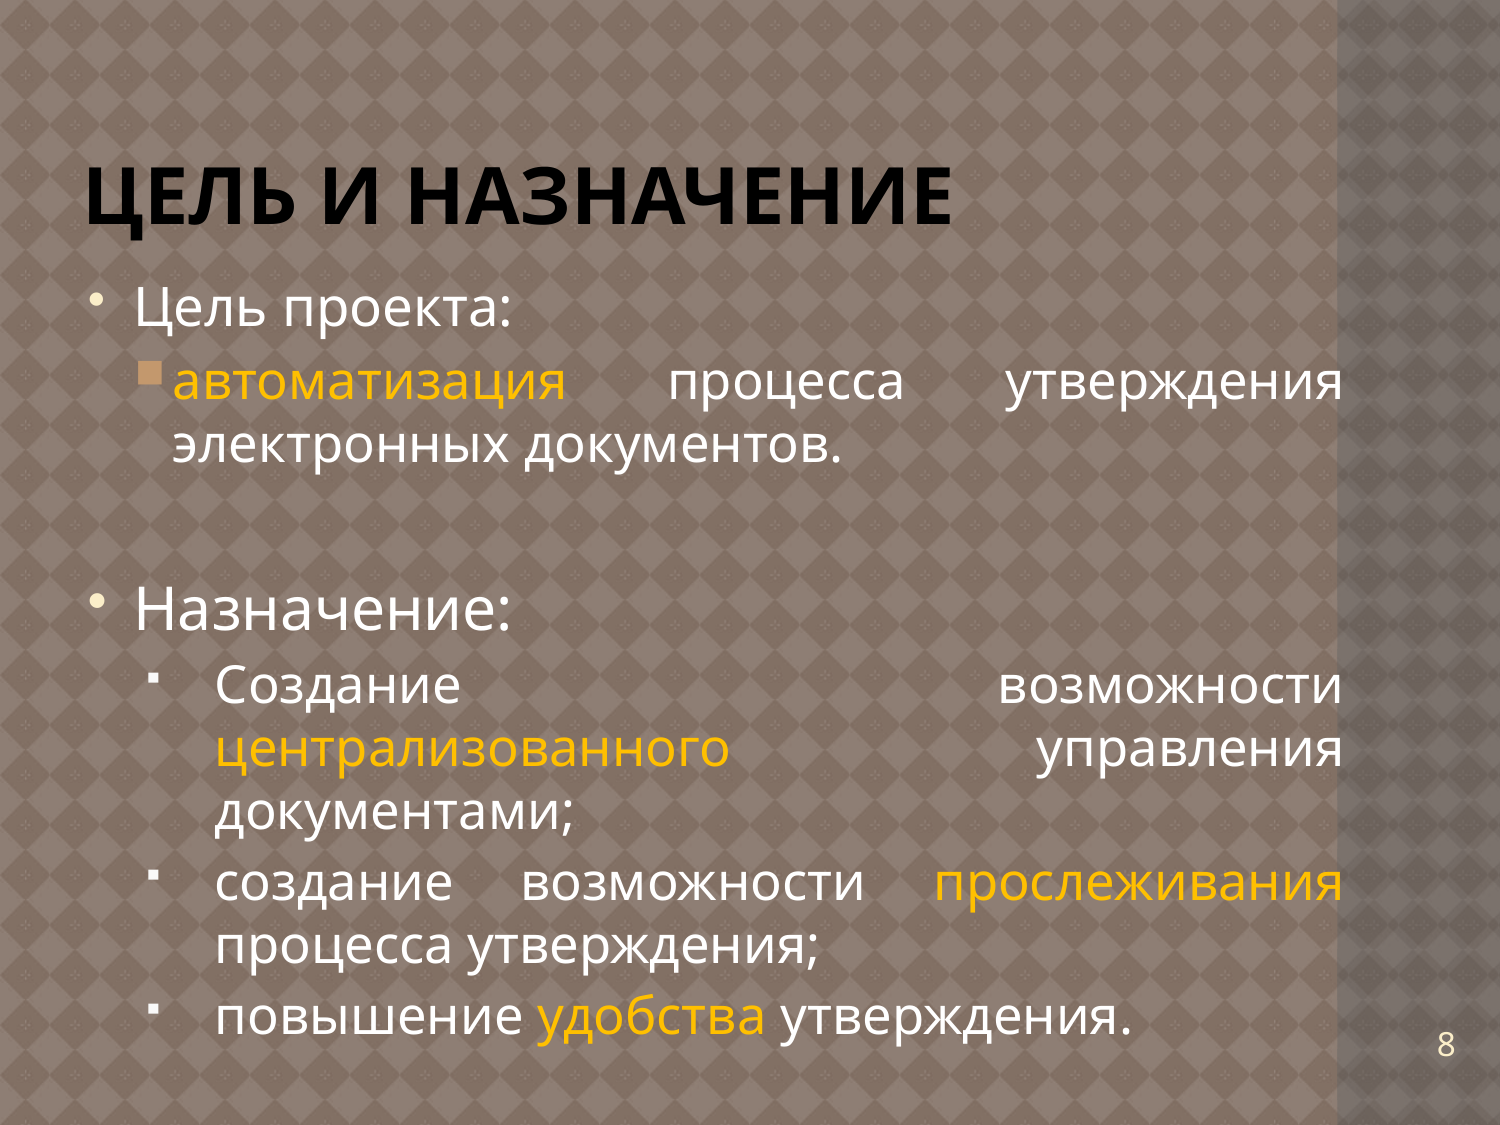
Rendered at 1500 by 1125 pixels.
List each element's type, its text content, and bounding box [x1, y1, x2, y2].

list Цель проекта: автоматизация процесса утверждения электронных документов. Назначение: Создание возможности централизованного управления документами; создание возможности прослеживания процесса утверждения; повышение удобства утверждения. [75, 264, 1360, 1059]
slide_number 8 [1359, 1031, 1456, 1069]
title Цель и назначение [75, 52, 1263, 240]
